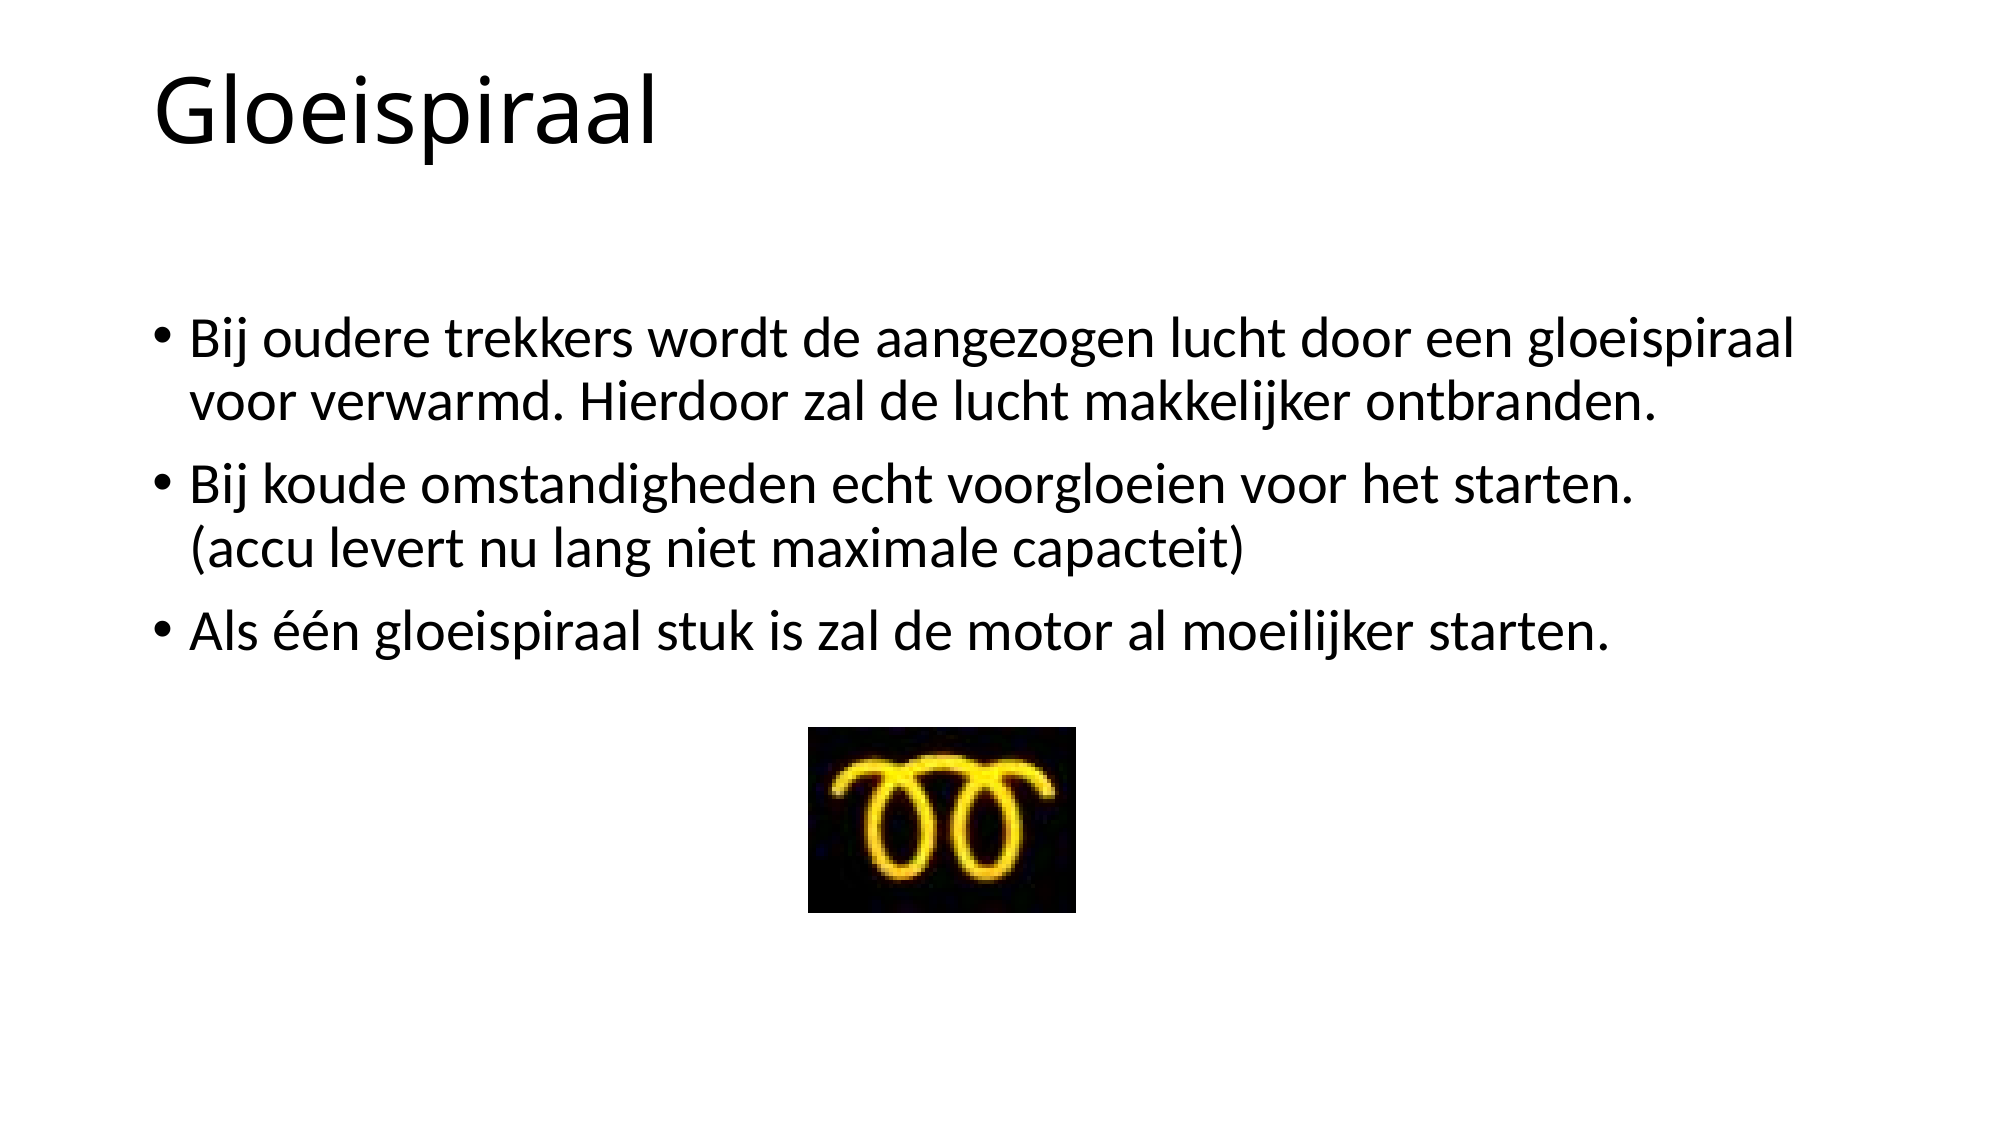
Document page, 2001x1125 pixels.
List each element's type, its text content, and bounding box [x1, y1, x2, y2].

picture [808, 727, 1076, 913]
title Gloeispiraal [137, 59, 1863, 278]
list Bij oudere trekkers wordt de aangezogen lucht door een gloeispiraal voor verwarmd. Hierdoor zal de lucht makkelijker ontbranden. Bij koude omstandigheden echt voorgloeien voor het starten. (accu levert nu lang niet maximale capacteit) Als één gloeispiraal stuk is zal de motor al moeilijker starten. [137, 299, 1863, 1014]
